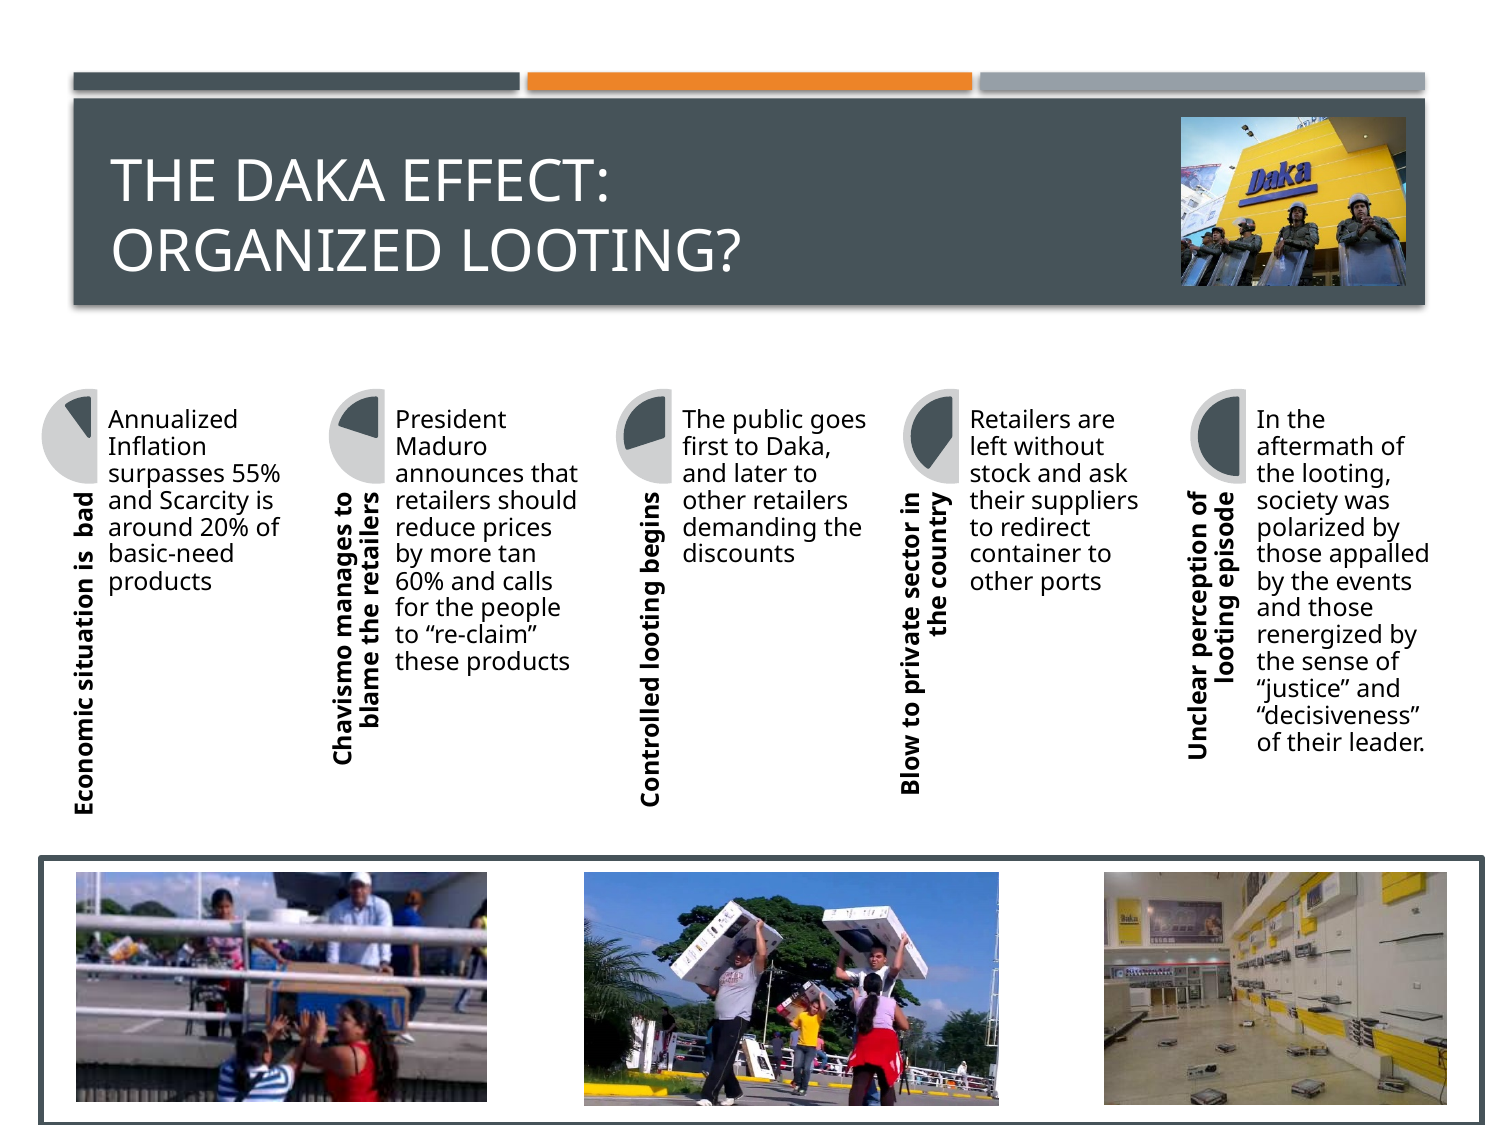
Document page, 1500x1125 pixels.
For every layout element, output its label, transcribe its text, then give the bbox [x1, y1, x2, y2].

picture [584, 965, 1000, 1107]
text_box [39, 856, 1483, 1125]
title The daka Effect: organized looting? [95, 112, 1117, 227]
picture [1181, 116, 1407, 228]
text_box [40, 228, 1448, 965]
picture [1103, 965, 1447, 1106]
picture [76, 965, 488, 1102]
